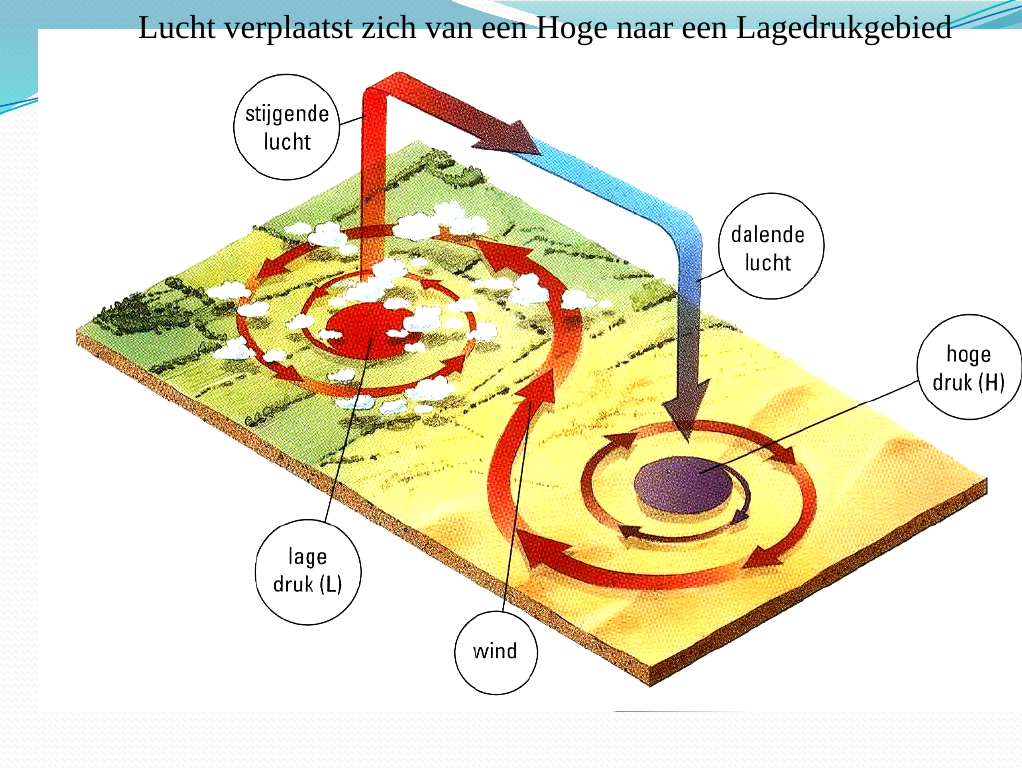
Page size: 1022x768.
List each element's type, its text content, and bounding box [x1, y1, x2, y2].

picture [38, 29, 1022, 712]
text_box Lucht verplaatst zich van een Hoge naar een Lagedrukgebied [127, 0, 965, 28]
